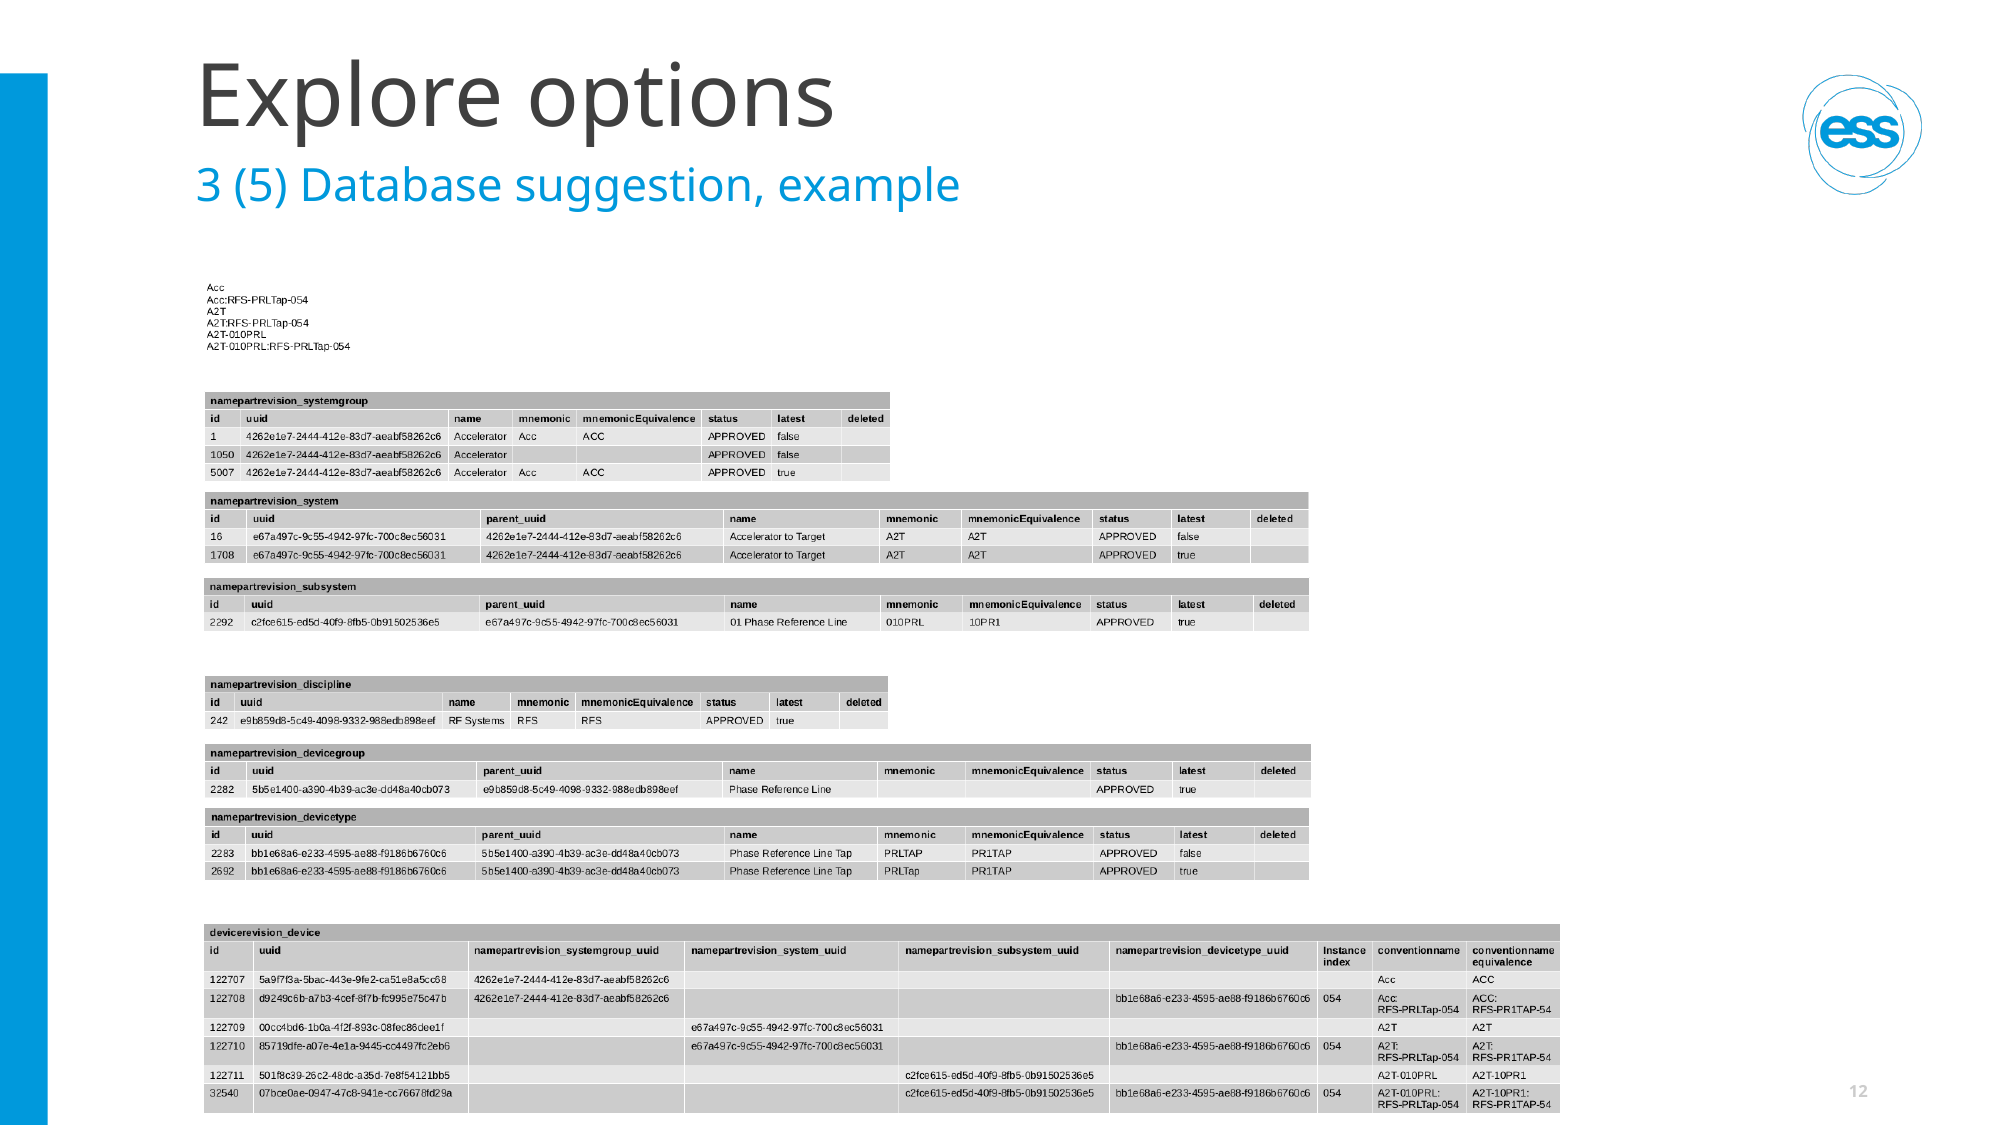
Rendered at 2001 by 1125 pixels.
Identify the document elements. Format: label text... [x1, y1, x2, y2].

text_box Explore options [181, 43, 1717, 152]
text_box 3 (5) Database suggestion, example [181, 152, 1717, 236]
picture [204, 283, 1561, 1114]
text_box <number> [1432, 1062, 1883, 1122]
